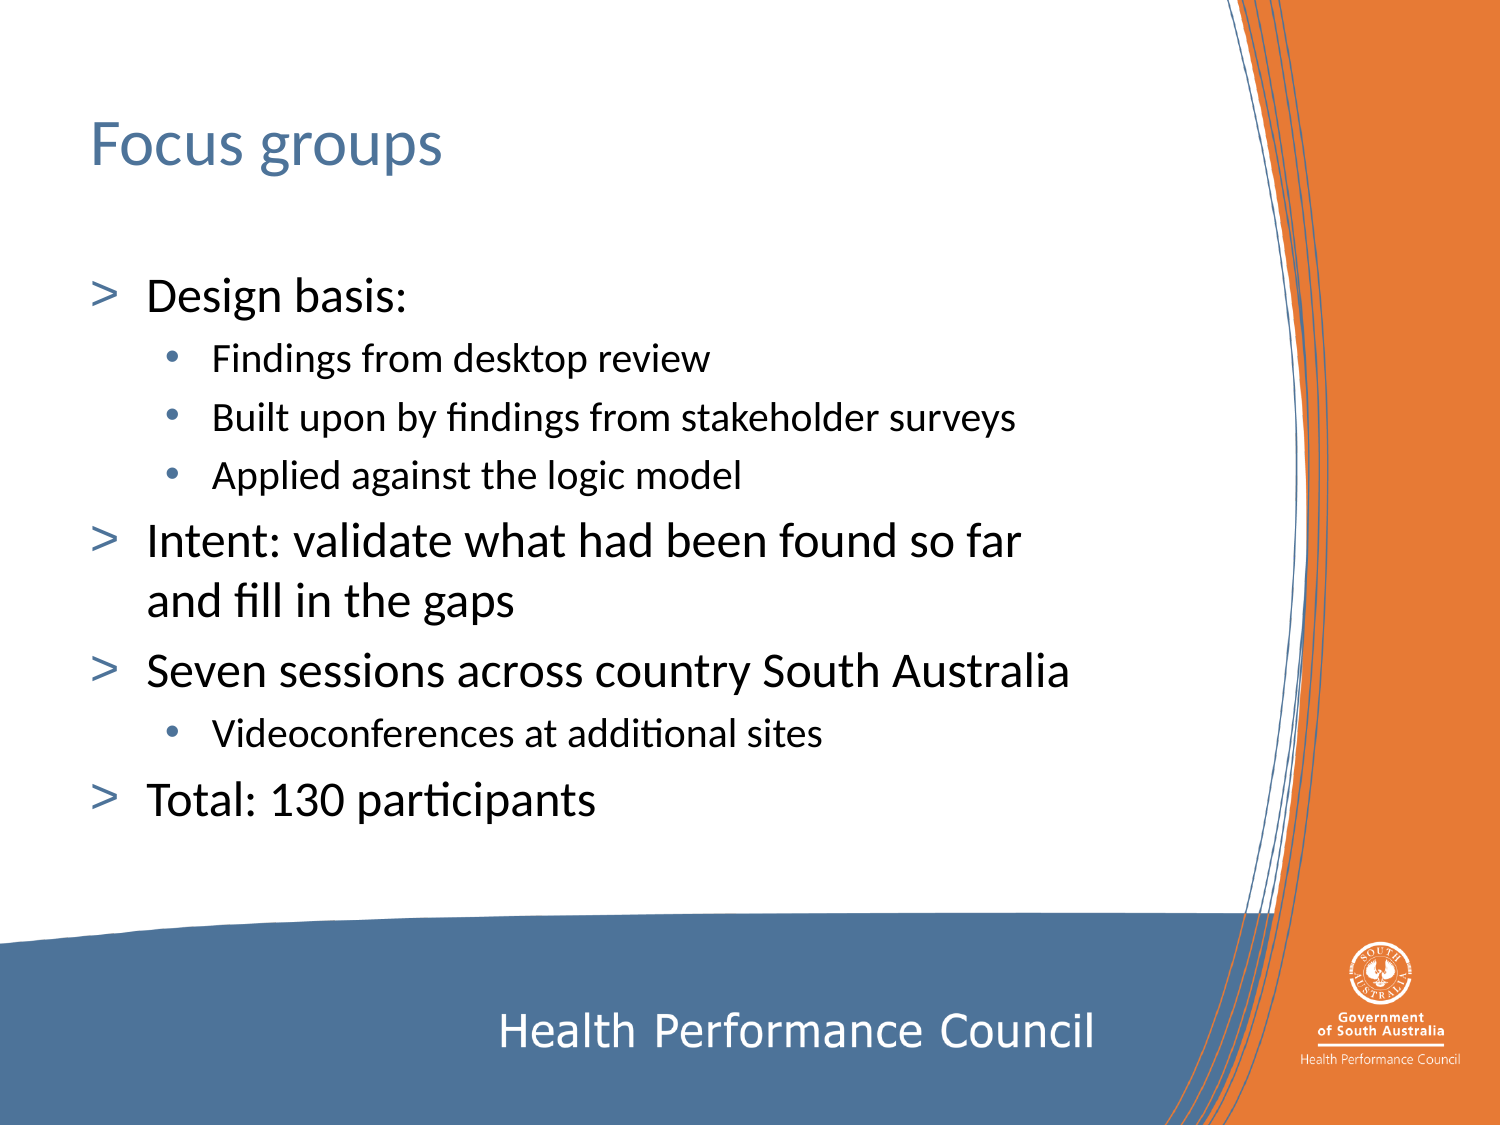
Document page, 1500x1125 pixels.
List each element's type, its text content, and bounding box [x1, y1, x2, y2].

list Design basis: Findings from desktop review Built upon by findings from stakeholder surveys Applied against the logic model Intent: validate what had been found so far and fill in the gaps Seven sessions across country South Australia Videoconferences at additional sites Total: 130 participants [75, 255, 1103, 906]
title Focus groups [75, 45, 1103, 233]
picture [0, 0, 1500, 1125]
